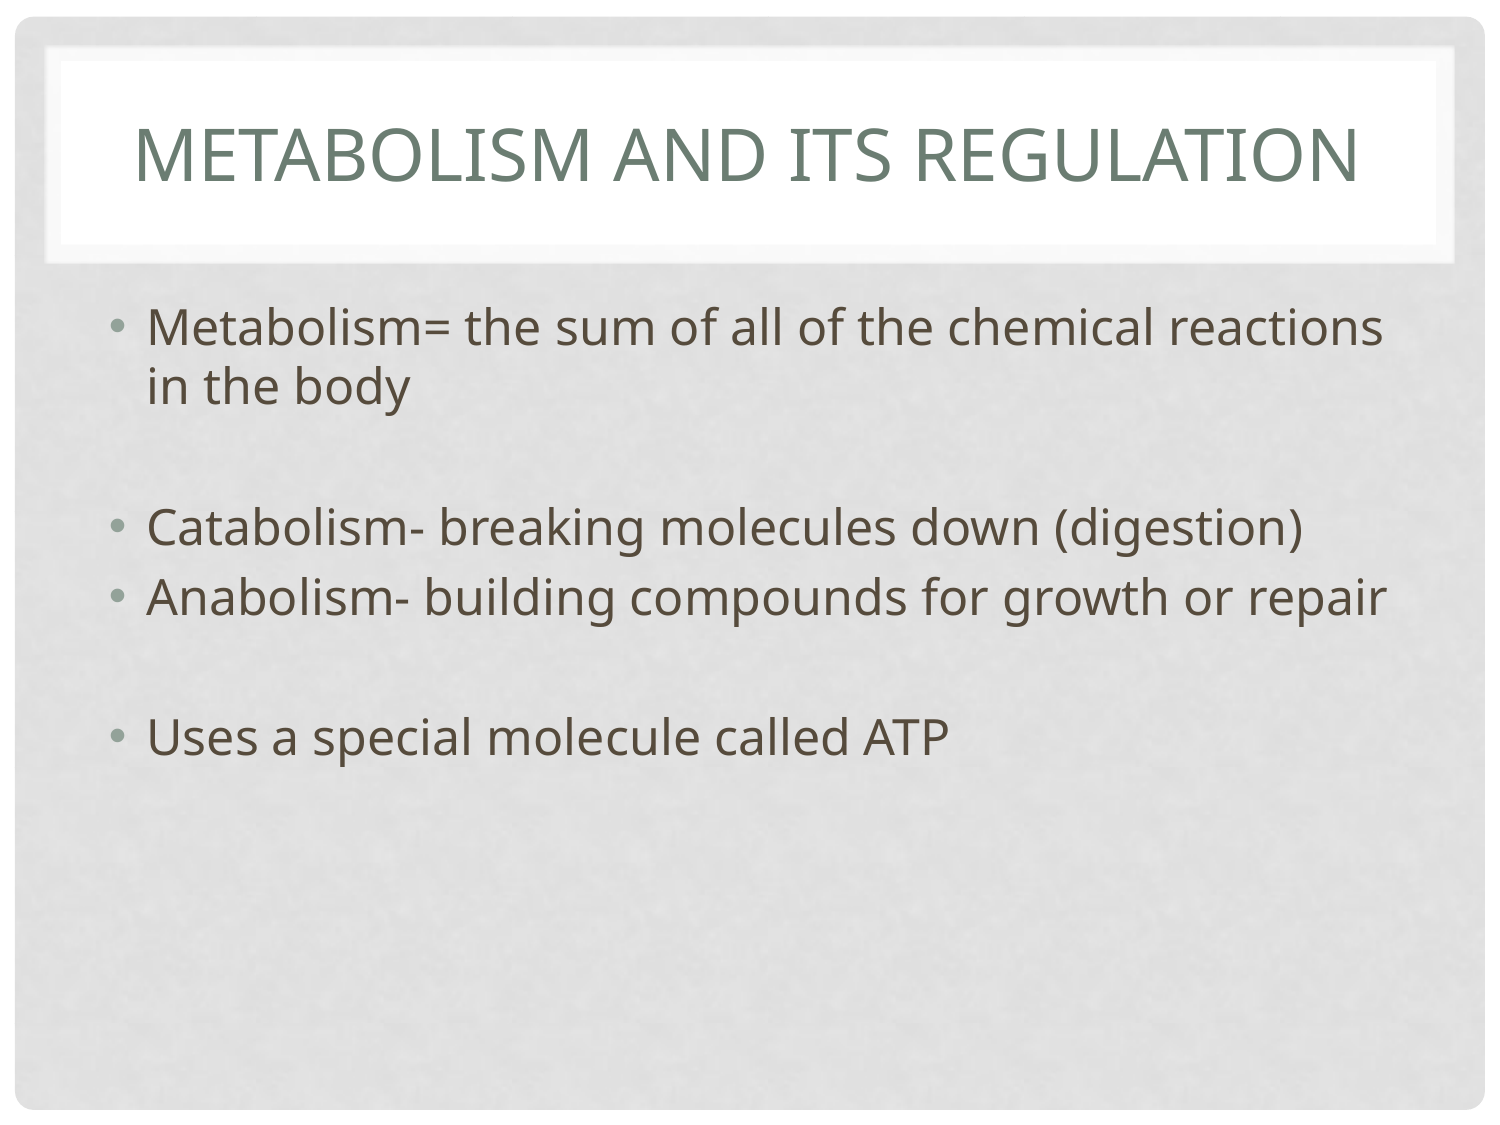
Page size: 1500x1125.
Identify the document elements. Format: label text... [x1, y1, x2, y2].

list Metabolism= the sum of all of the chemical reactions in the body Catabolism- breaking molecules down (digestion) Anabolism- building compounds for growth or repair Uses a special molecule called ATP [75, 287, 1425, 1005]
title Metabolism and its regulation [69, 66, 1425, 238]
